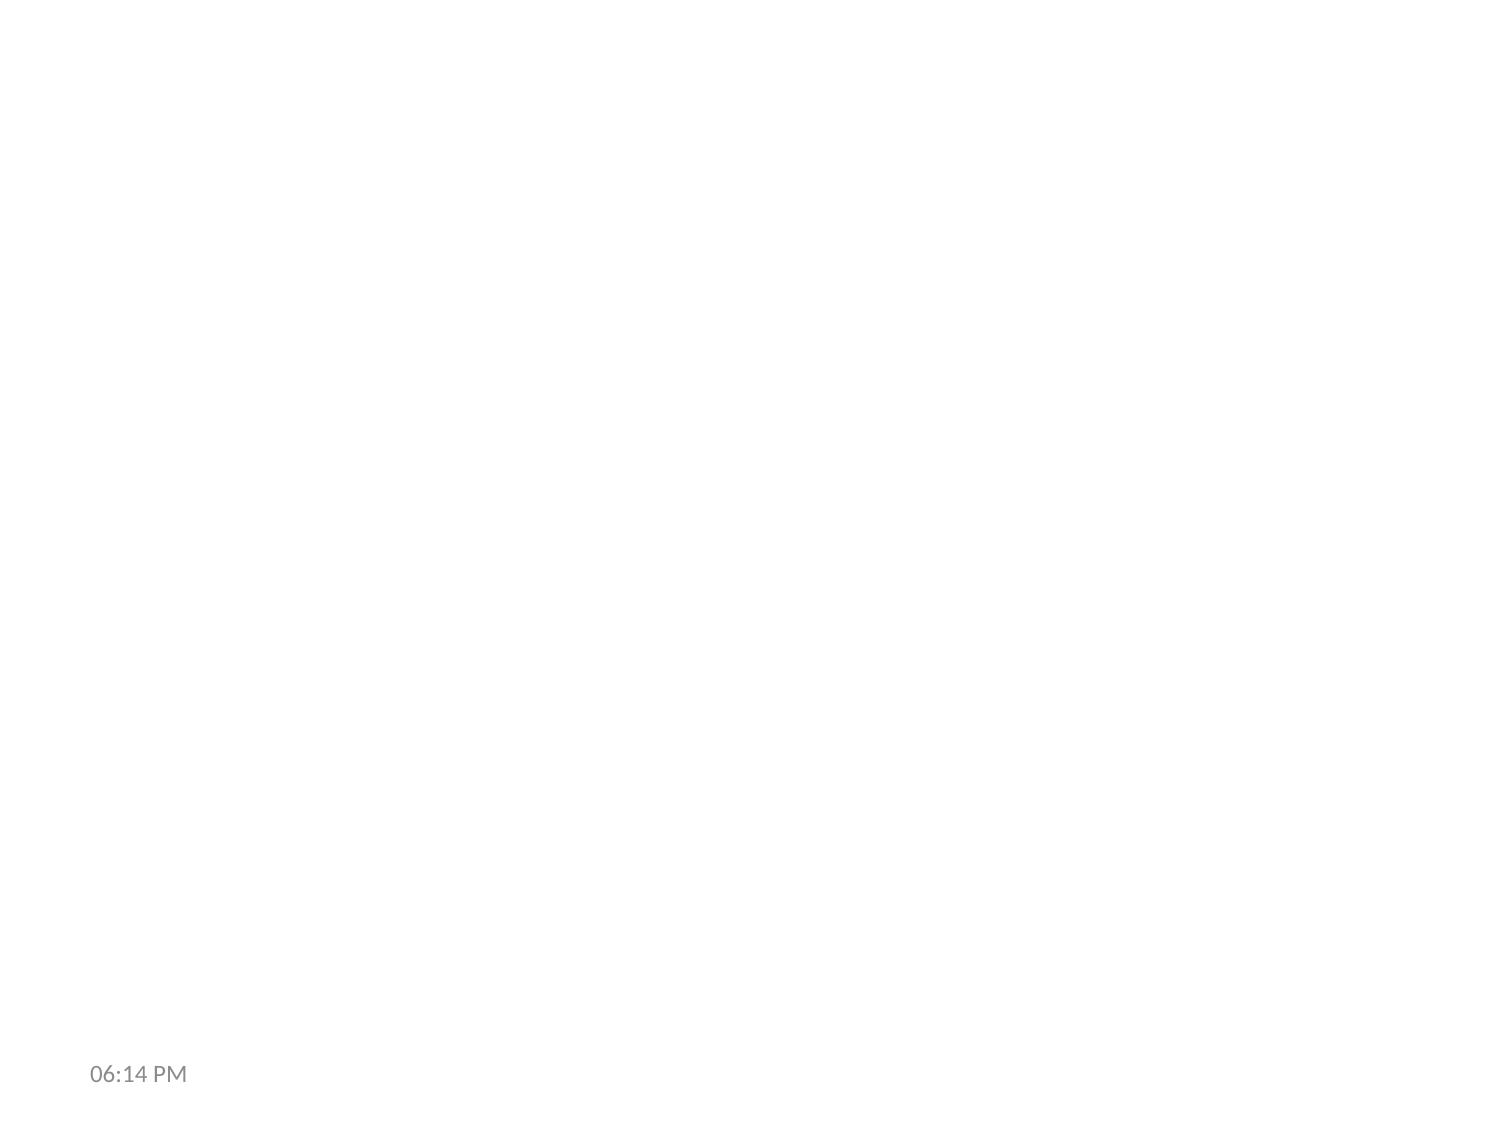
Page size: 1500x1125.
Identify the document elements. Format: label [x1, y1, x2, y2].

slide_number [75, 1042, 425, 1103]
